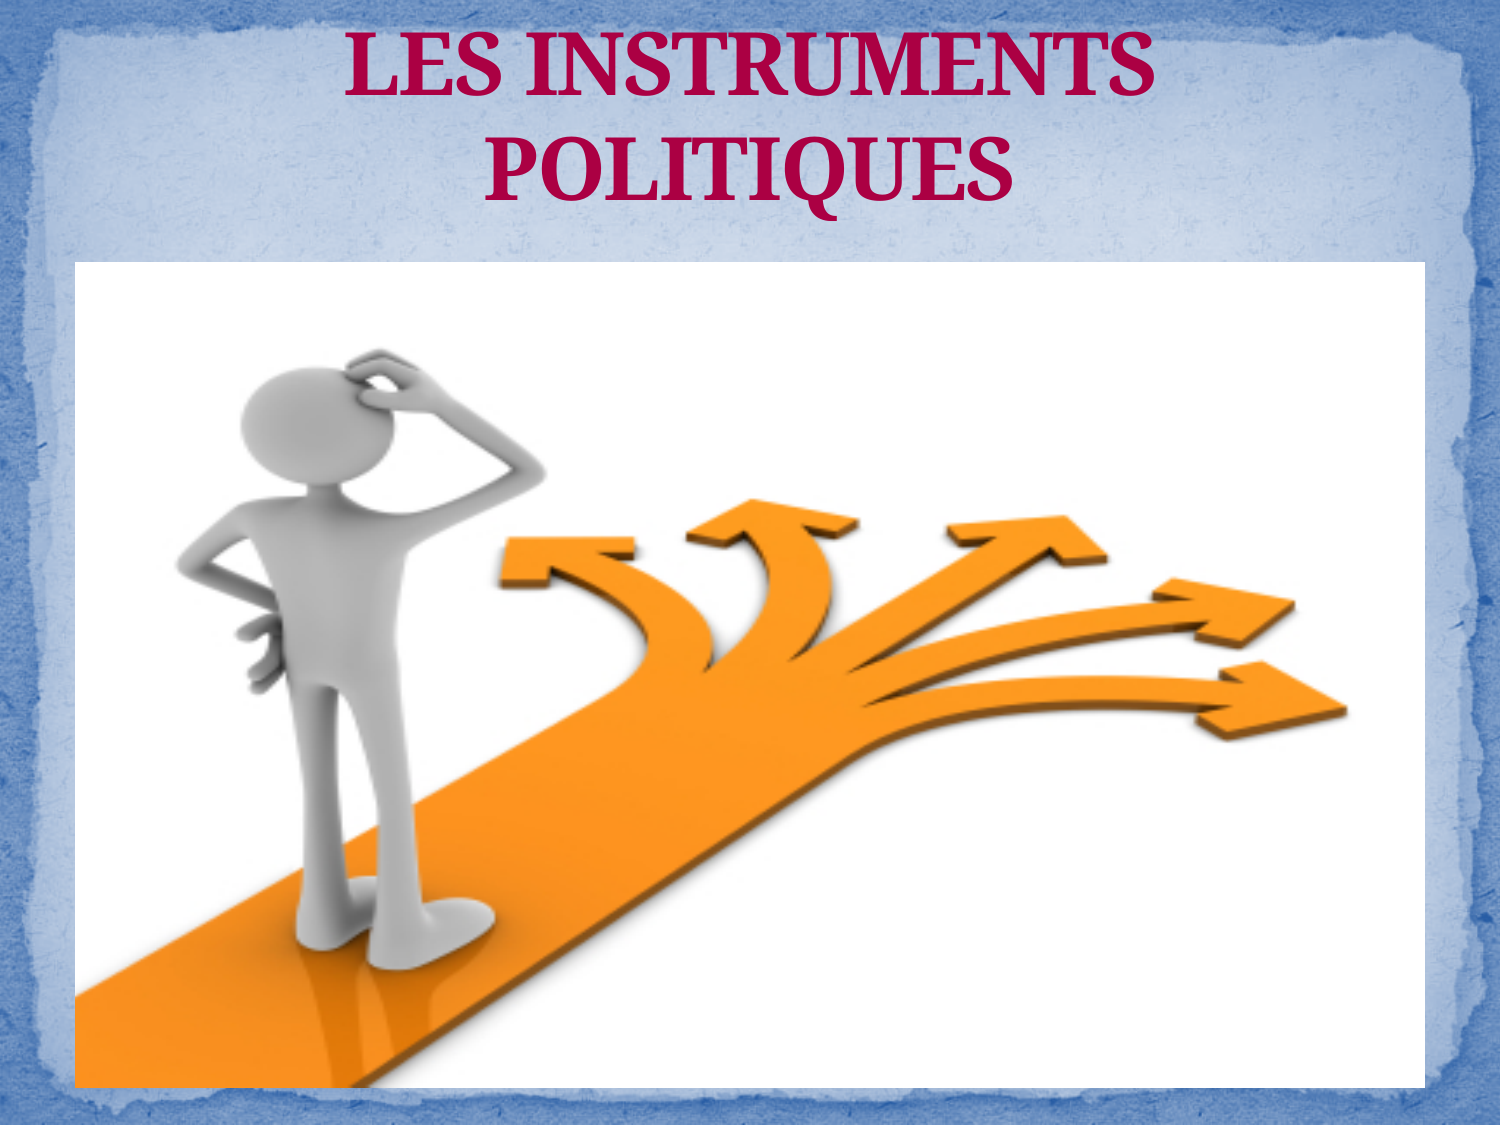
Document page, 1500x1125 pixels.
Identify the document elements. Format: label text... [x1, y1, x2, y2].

title LES INSTRUMENTS POLITIQUES [74, 24, 1425, 225]
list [74, 262, 1426, 1088]
